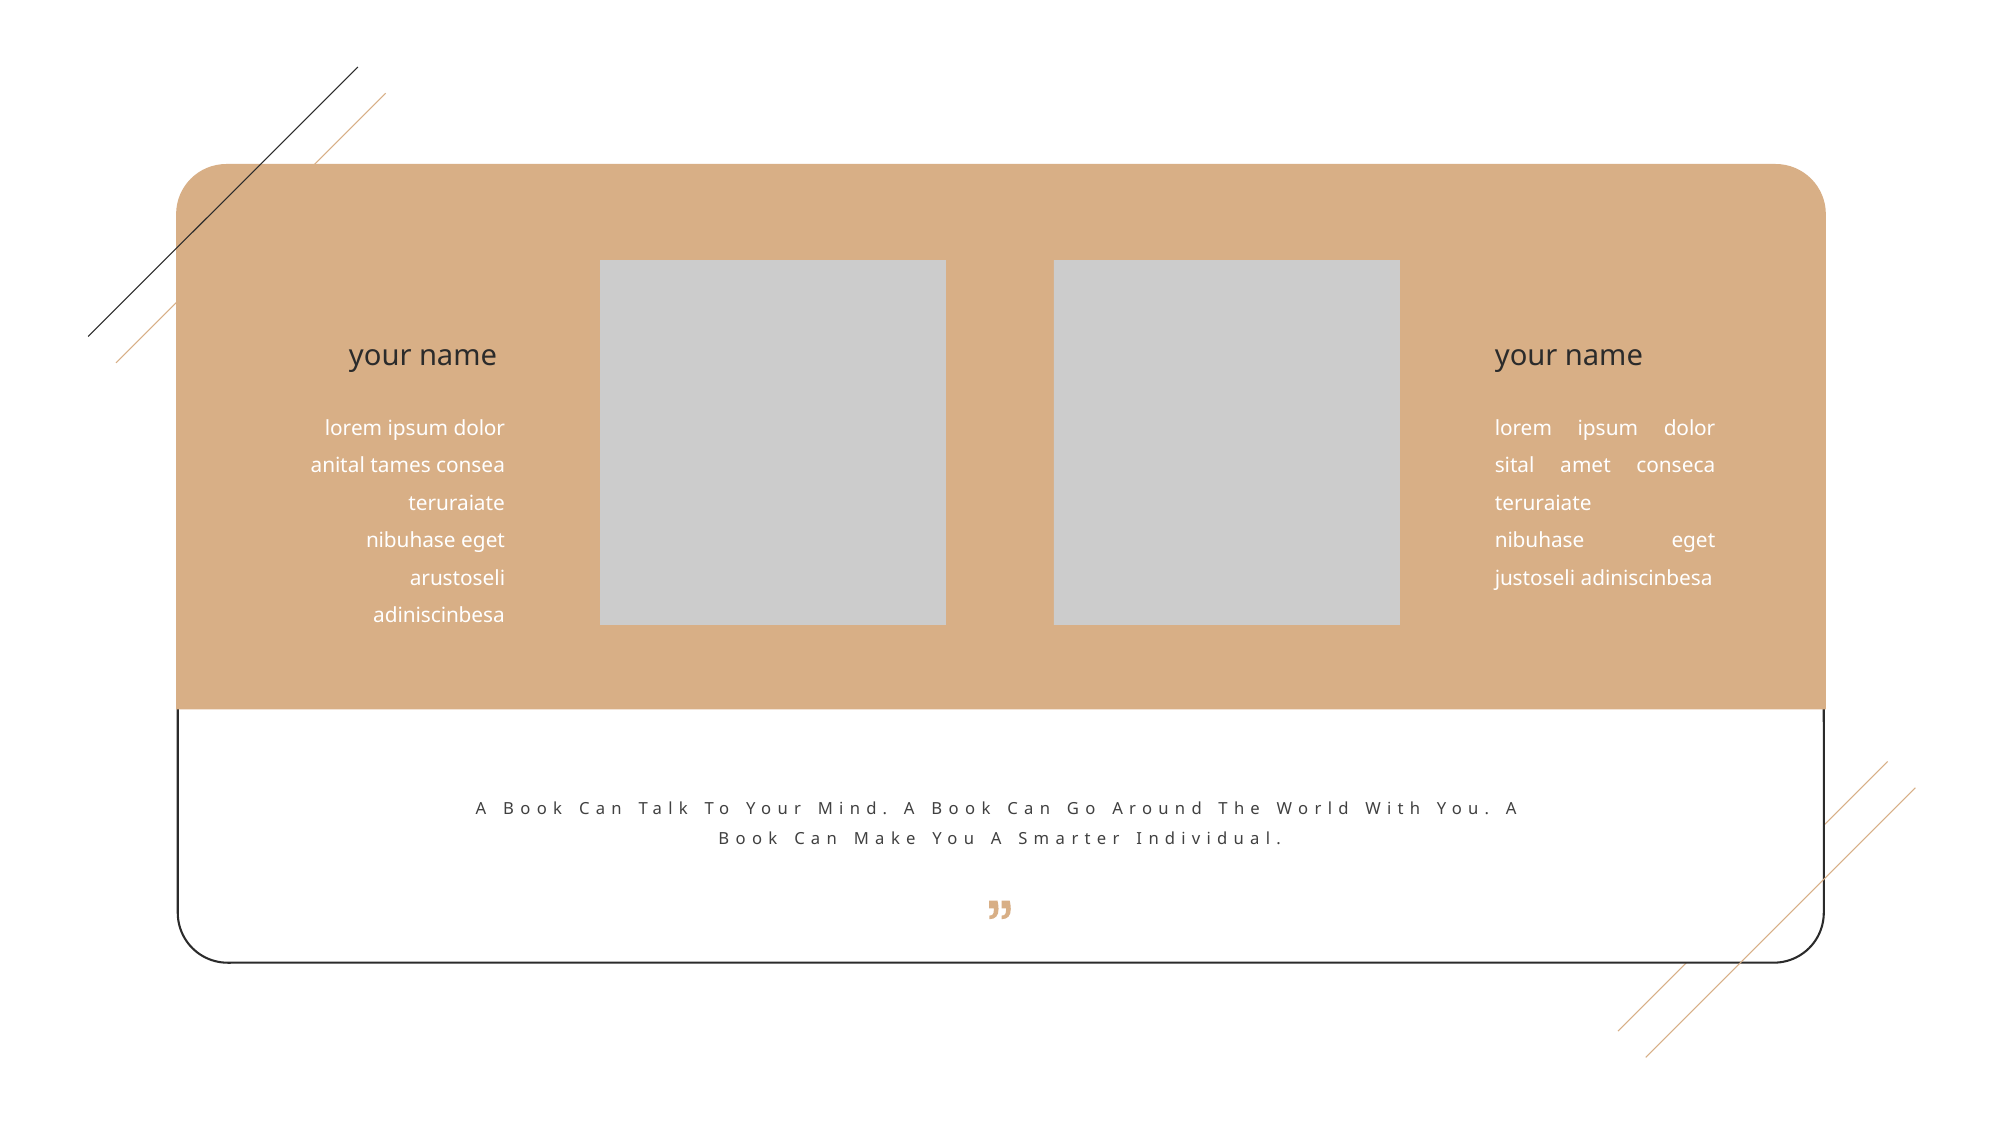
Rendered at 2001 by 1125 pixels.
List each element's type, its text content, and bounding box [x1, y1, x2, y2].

text_box A Book Can Talk To Your Mind. A Book Can Go Around The World With You. A Book Can Make You A Smarter Individual. [459, 780, 1541, 856]
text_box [1645, 787, 1916, 1058]
text_box [989, 900, 999, 920]
picture [1053, 260, 1400, 625]
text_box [88, 66, 358, 337]
picture [600, 260, 946, 625]
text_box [269, 328, 520, 557]
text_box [1480, 328, 1730, 557]
text_box [1001, 900, 1011, 920]
